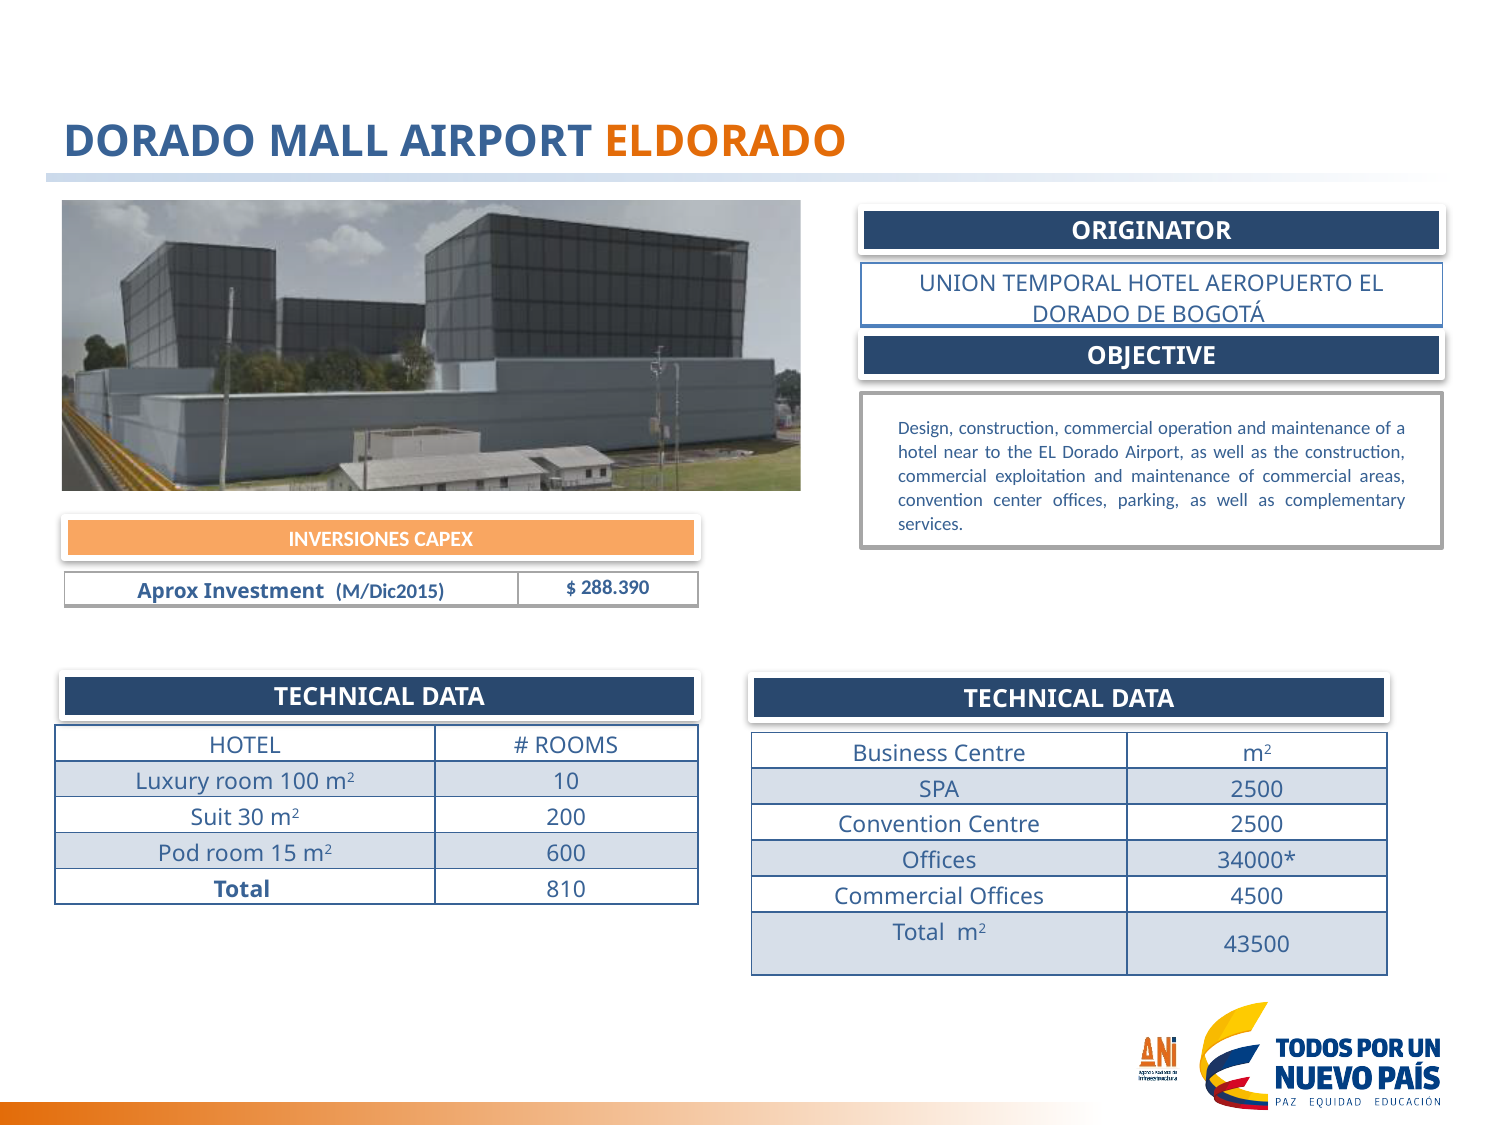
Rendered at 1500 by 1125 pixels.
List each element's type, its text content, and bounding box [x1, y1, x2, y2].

table_cell Pod room 15 m2 [56, 833, 434, 868]
table_cell 200 [436, 797, 697, 832]
table_cell 810 [436, 869, 697, 903]
table_cell Total m2 [752, 913, 1126, 974]
table_header UNION TEMPORAL HOTEL AEROPUERTO EL DORADO DE BOGOTÁ [862, 264, 1442, 324]
table_header Aprox Investment (M/Dic2015) [65, 573, 517, 604]
table_cell 2500 [1128, 769, 1386, 803]
table_cell Offices [752, 841, 1126, 875]
text_box INVERSIONES CAPEX [64, 517, 698, 559]
table_cell 2500 [1128, 805, 1386, 839]
table_cell Convention Centre [752, 805, 1126, 839]
text_box TECHNICAL DATA [751, 675, 1388, 720]
text_box TECHNICAL DATA [61, 673, 698, 718]
picture [1128, 1030, 1186, 1087]
table_cell Total [56, 869, 434, 903]
table_cell Commercial Offices [752, 877, 1126, 911]
table_header m2 [1128, 733, 1386, 767]
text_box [48, 79, 1164, 174]
picture [61, 200, 801, 491]
table_cell 10 [436, 762, 697, 796]
table_cell 43500 [1128, 913, 1386, 974]
table_cell 600 [436, 833, 697, 868]
table_cell 4500 [1128, 877, 1386, 911]
table_cell SPA [752, 769, 1126, 803]
text_box Design, construction, commercial operation and maintenance of a hotel near to the EL Dorado Airport, as well as the construction, commercial exploitation and maintenance of commercial areas, convention center offices, parking, as well as complementary services. [859, 391, 1444, 550]
text_box ORIGINATOR [860, 207, 1443, 253]
picture [1194, 997, 1445, 1115]
table_header HOTEL [56, 726, 434, 760]
table_header # ROOMS [436, 726, 697, 760]
table_cell 34000* [1128, 841, 1386, 875]
table_header Business Centre [752, 733, 1126, 767]
table_cell Suit 30 m2 [56, 797, 434, 832]
table_header $ 288.390 [519, 573, 697, 604]
table_cell Luxury room 100 m2 [56, 762, 434, 796]
text_box OBJECTIVE [860, 332, 1443, 378]
